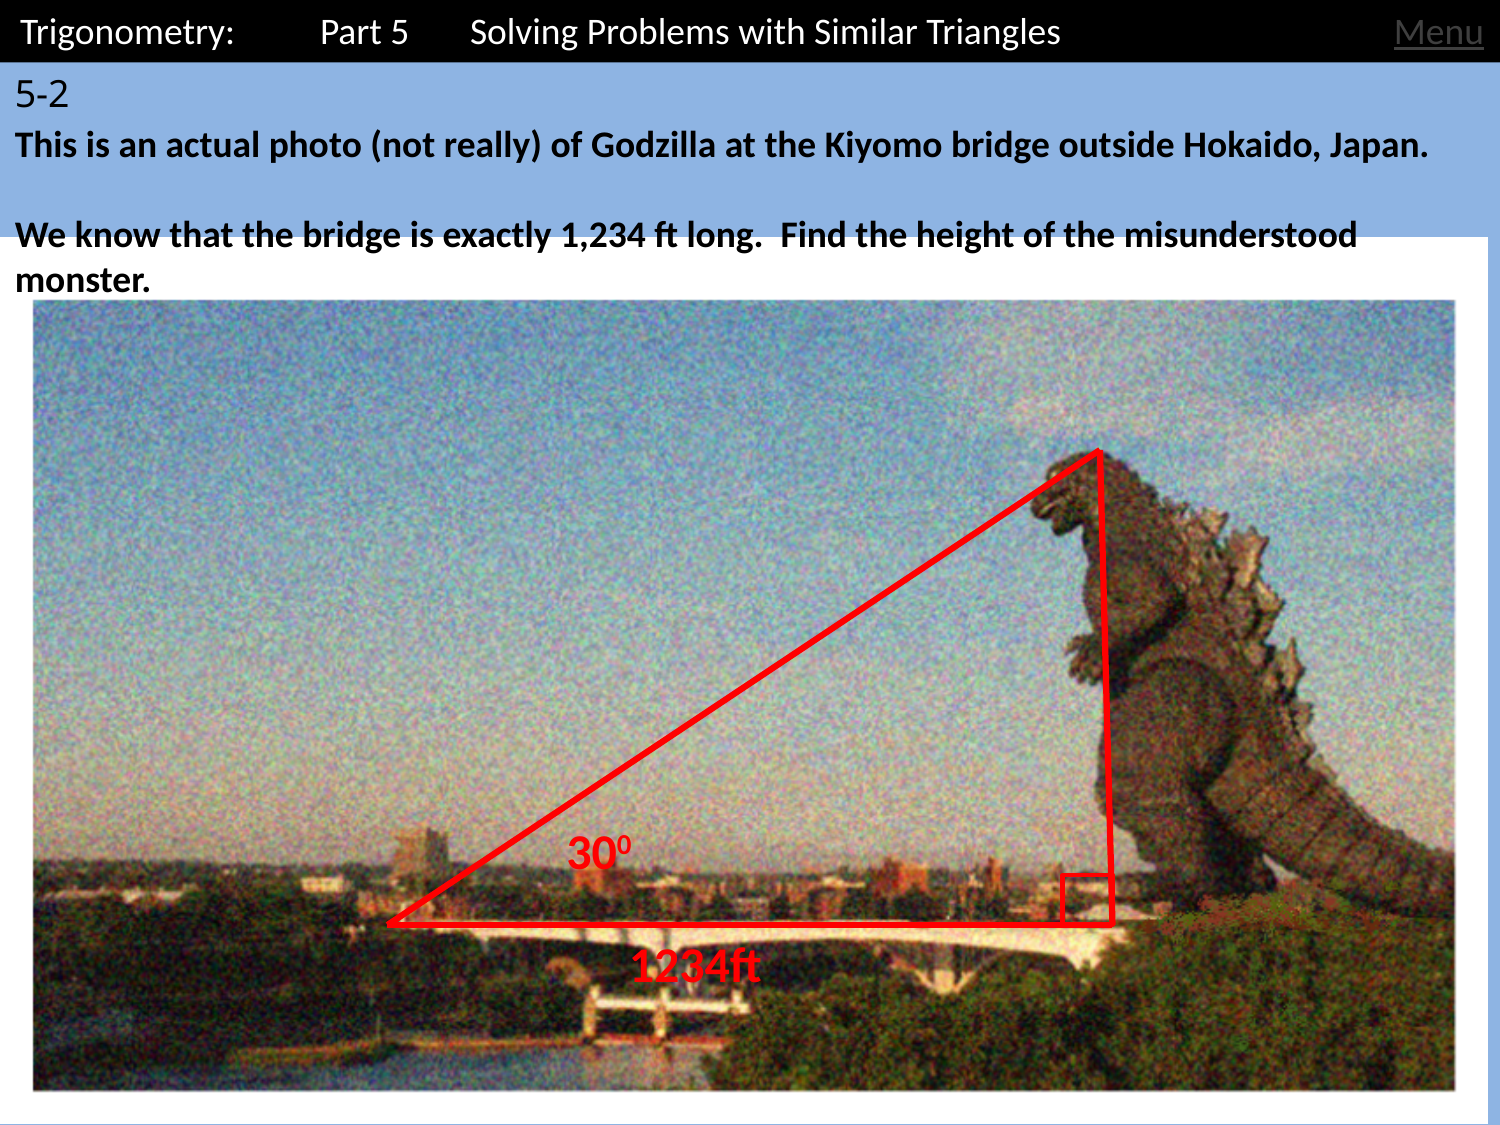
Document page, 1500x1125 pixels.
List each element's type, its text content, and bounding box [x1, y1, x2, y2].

text_box This is an actual photo (not really) of Godzilla at the Kiyomo bridge outside Hokaido, Japan. We know that the bridge is exactly 1,234 ft long. Find the height of the misunderstood monster. [0, 112, 1500, 308]
picture [0, 237, 1488, 1124]
text_box Trigonometry: Part 5 Solving Problems with Similar Triangles [5, 0, 1086, 62]
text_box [387, 449, 1101, 926]
text_box 5-2 [0, 62, 1313, 112]
text_box Menu [1379, 0, 1500, 60]
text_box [1101, 449, 1113, 926]
text_box [1086, 0, 1500, 64]
text_box [0, 0, 5, 62]
